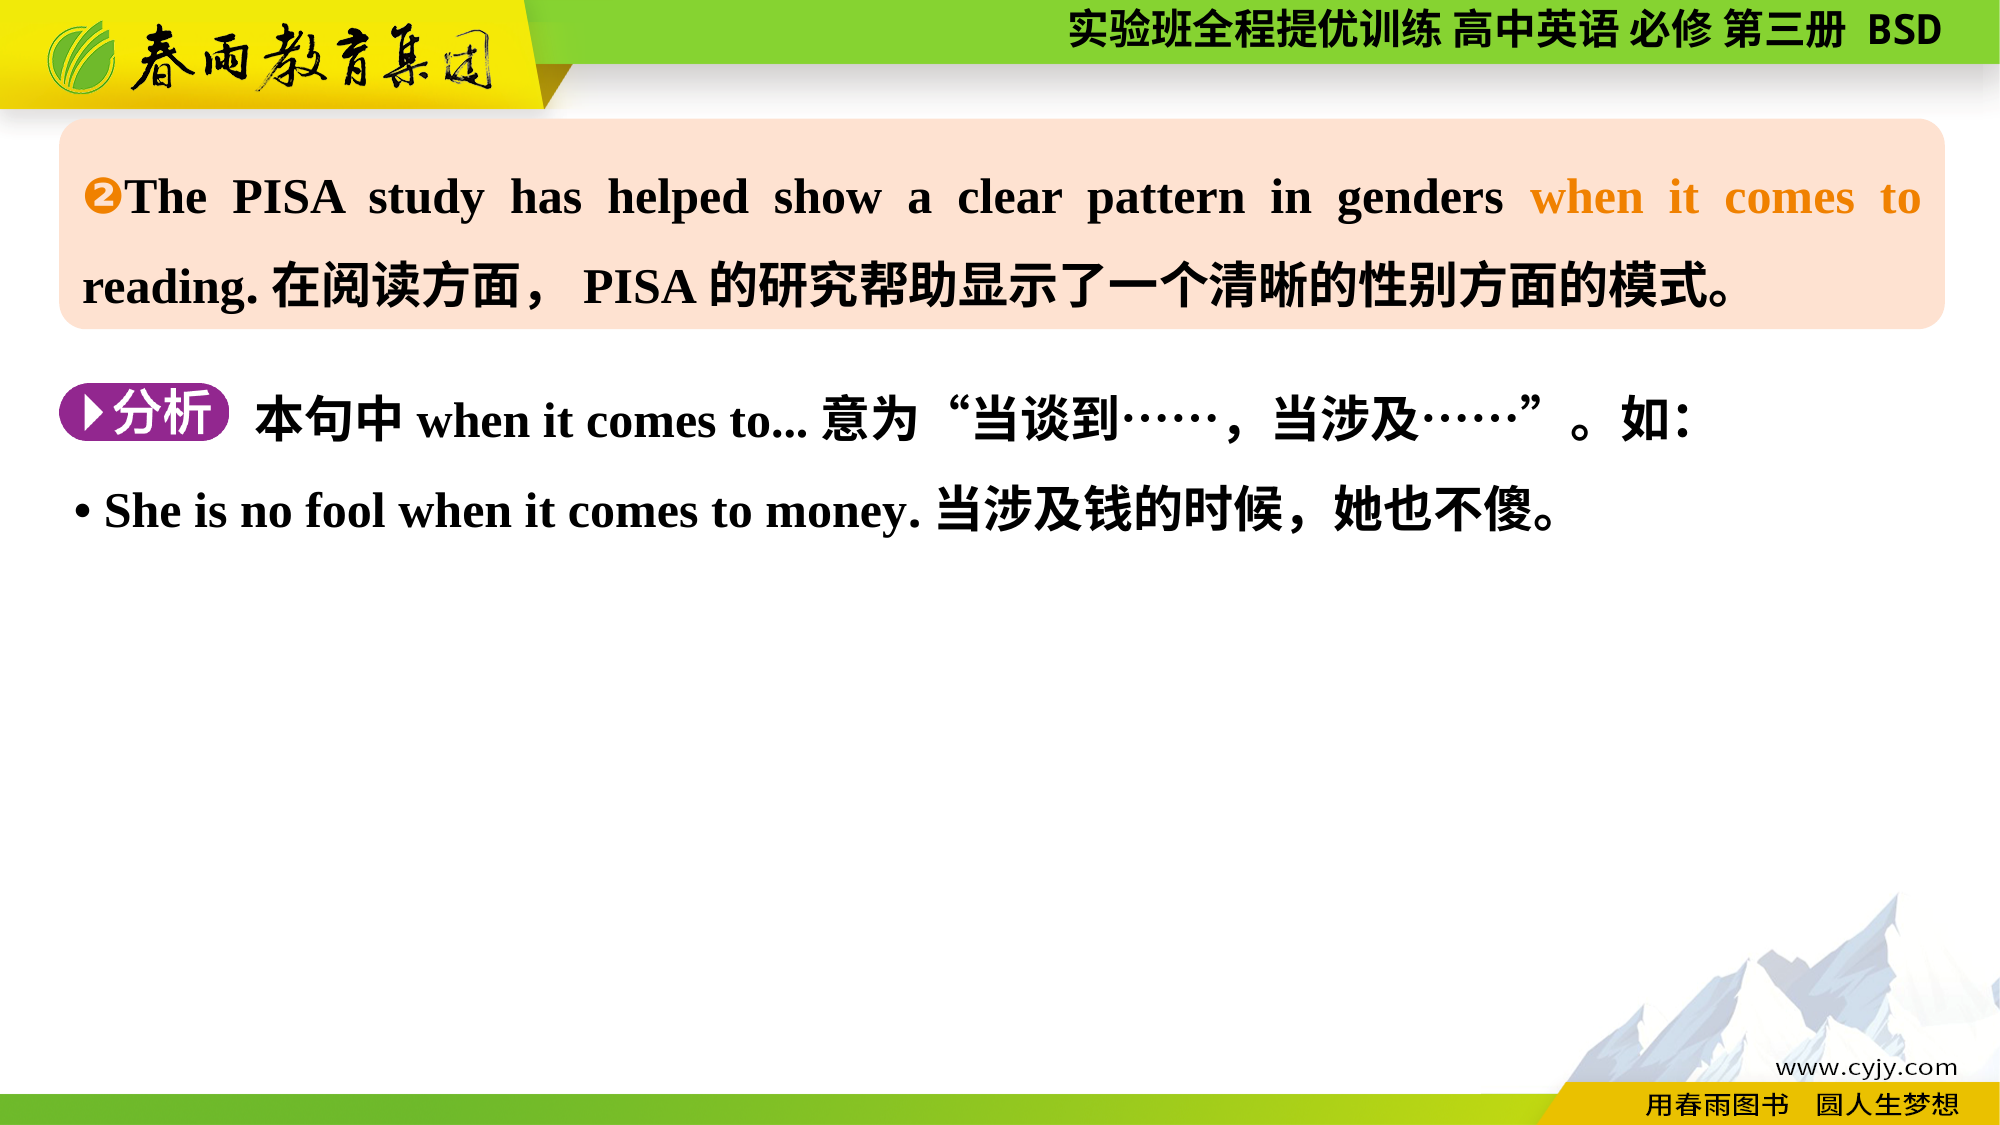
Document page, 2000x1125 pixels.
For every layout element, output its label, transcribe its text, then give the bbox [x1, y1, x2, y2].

text_box 本句中when it comes to...意为“当谈到……，当涉及……”。如： • She is no fool when it comes to money.当涉及钱的时候，她也不傻。 [59, 349, 1945, 545]
text_box ❷The PISA study has helped show a clear pattern in genders when it comes to reading.在阅读方面，PISA的研究帮助显示了一个清晰的性别方面的模式。 [59, 118, 1945, 330]
picture [0, 0, 2000, 1125]
